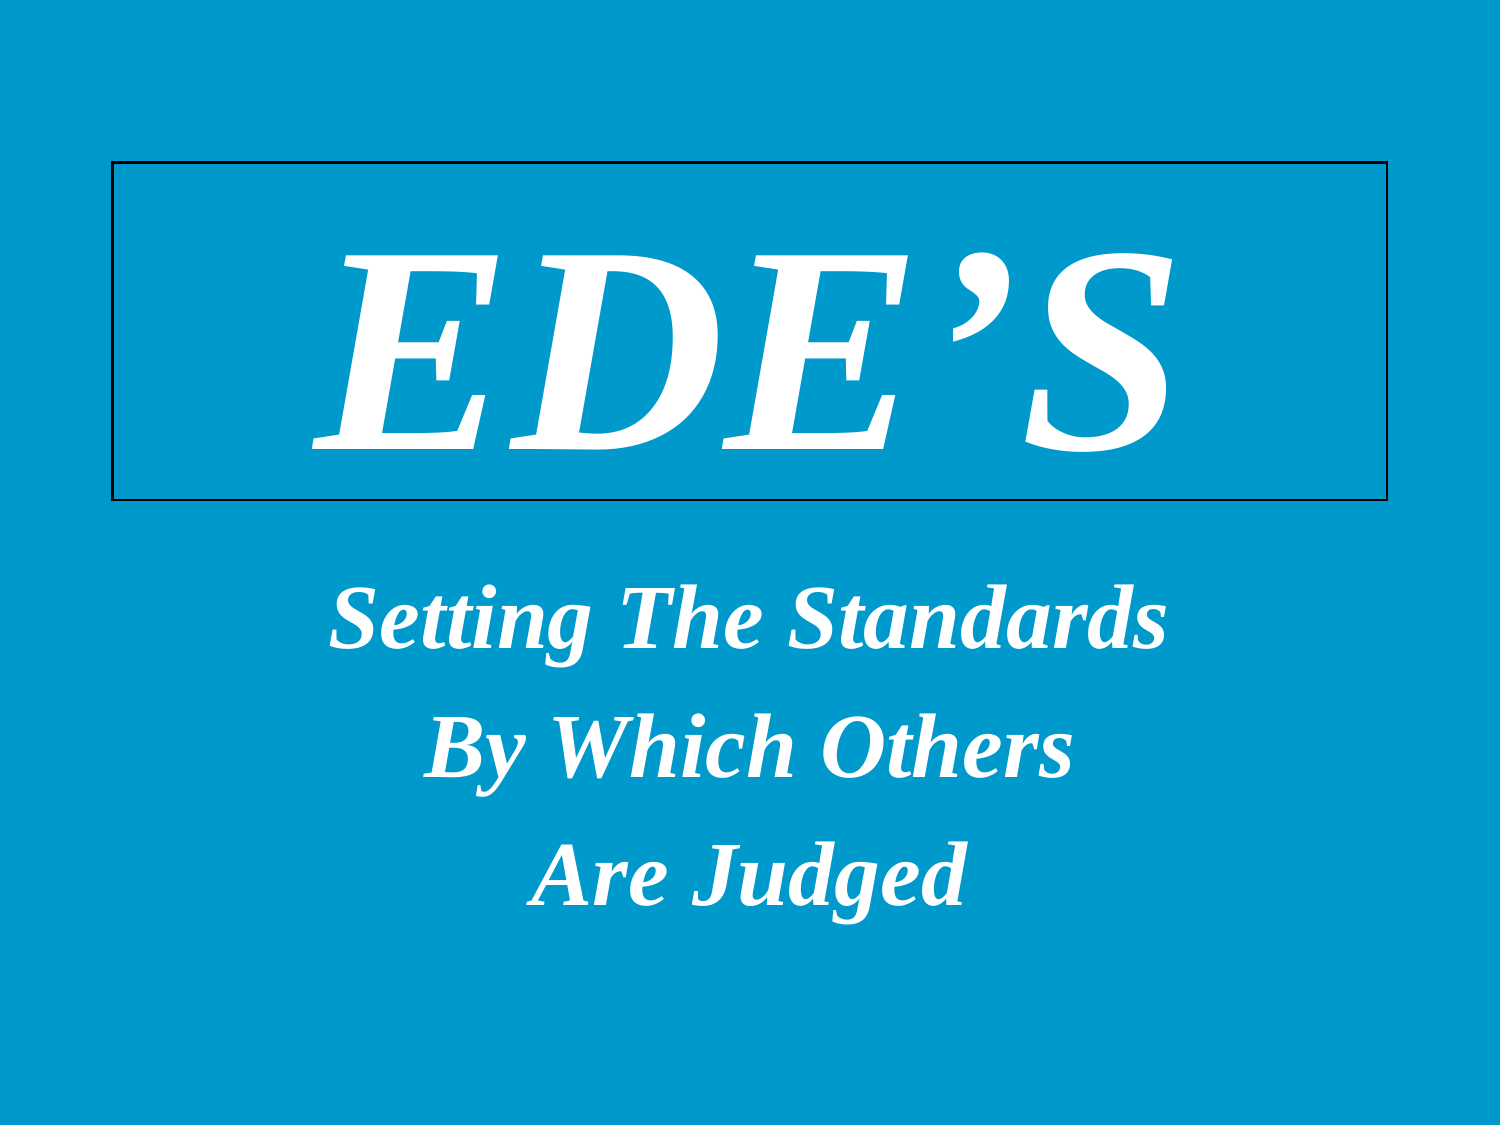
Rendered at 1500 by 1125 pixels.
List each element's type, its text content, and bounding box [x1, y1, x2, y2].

subtitle Setting The Standards By Which Others Are Judged [224, 549, 1276, 926]
title EDE’S [111, 161, 1388, 501]
